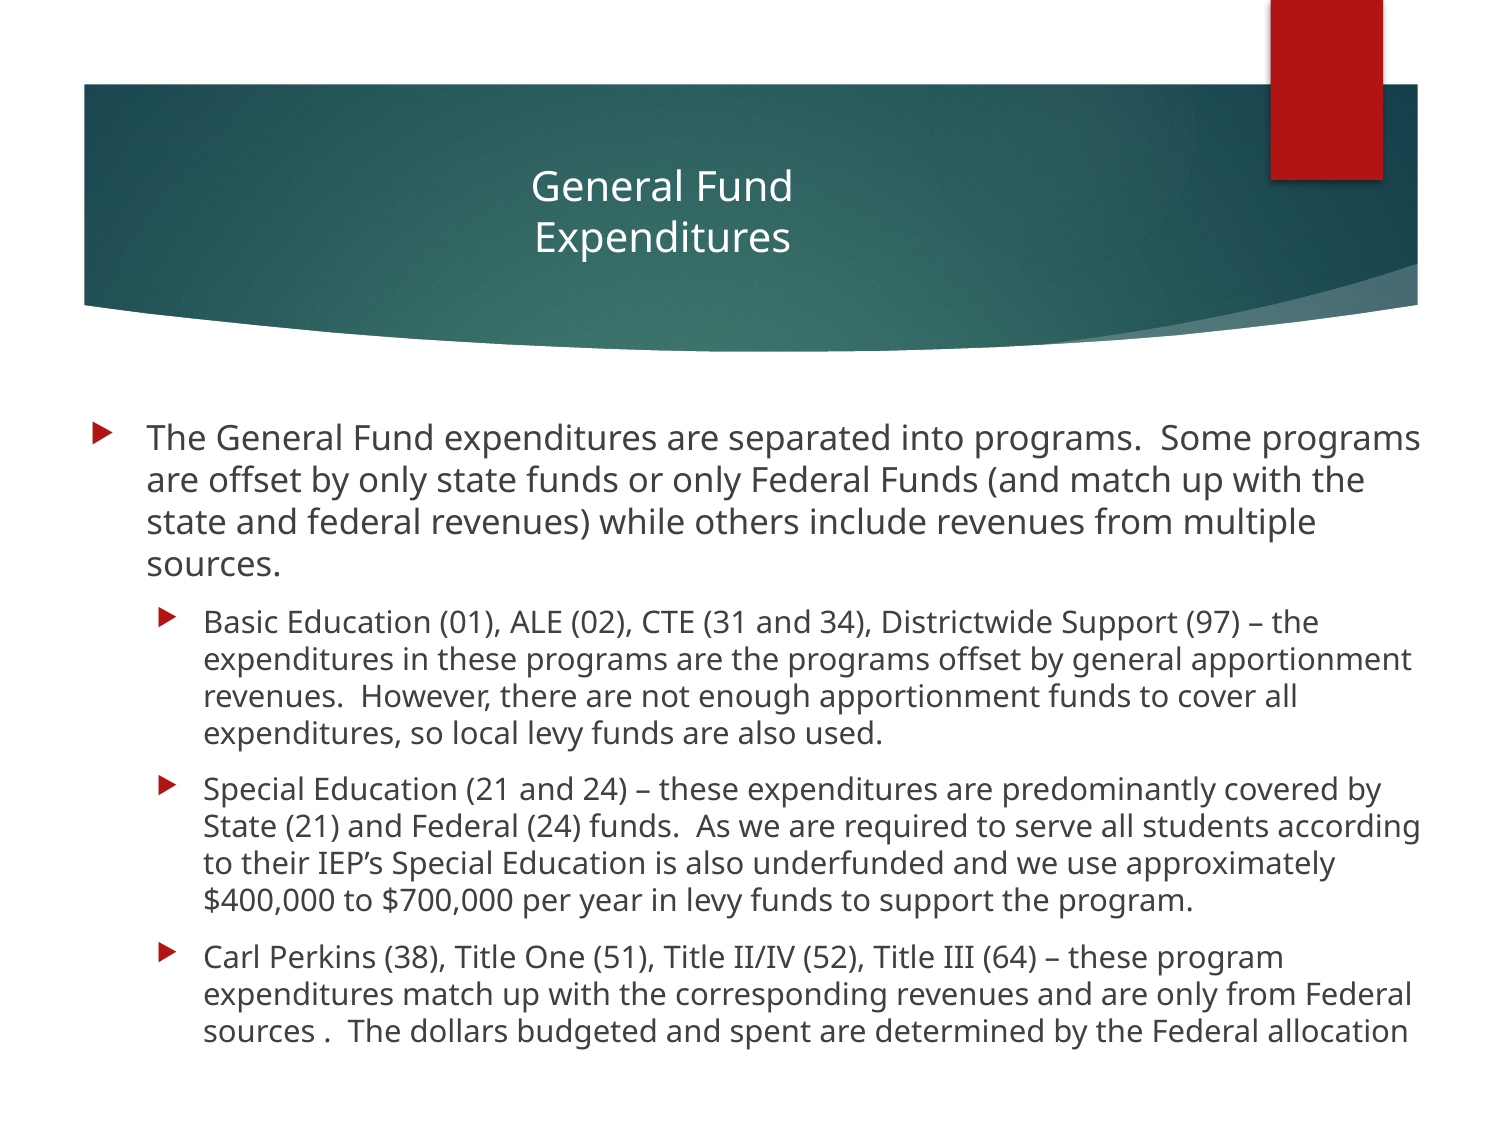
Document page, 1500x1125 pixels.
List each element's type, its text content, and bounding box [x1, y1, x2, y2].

list The General Fund expenditures are separated into programs. Some programs are offset by only state funds or only Federal Funds (and match up with the state and federal revenues) while others include revenues from multiple sources. Basic Education (01), ALE (02), CTE (31 and 34), Districtwide Support (97) – the expenditures in these programs are the programs offset by general apportionment revenues. However, there are not enough apportionment funds to cover all expenditures, so local levy funds are also used. Special Education (21 and 24) – these expenditures are predominantly covered by State (21) and Federal (24) funds. As we are required to serve all students according to their IEP’s Special Education is also underfunded and we use approximately $400,000 to $700,000 per year in levy funds to support the program. Carl Perkins (38), Title One (51), Title II/IV (52), Title III (64) – these program expenditures match up with the corresponding revenues and are only from Federal sources . The dollars budgeted and spent are determined by the Federal allocation [75, 408, 1438, 1088]
title General Fund Expenditures [142, 152, 1183, 269]
